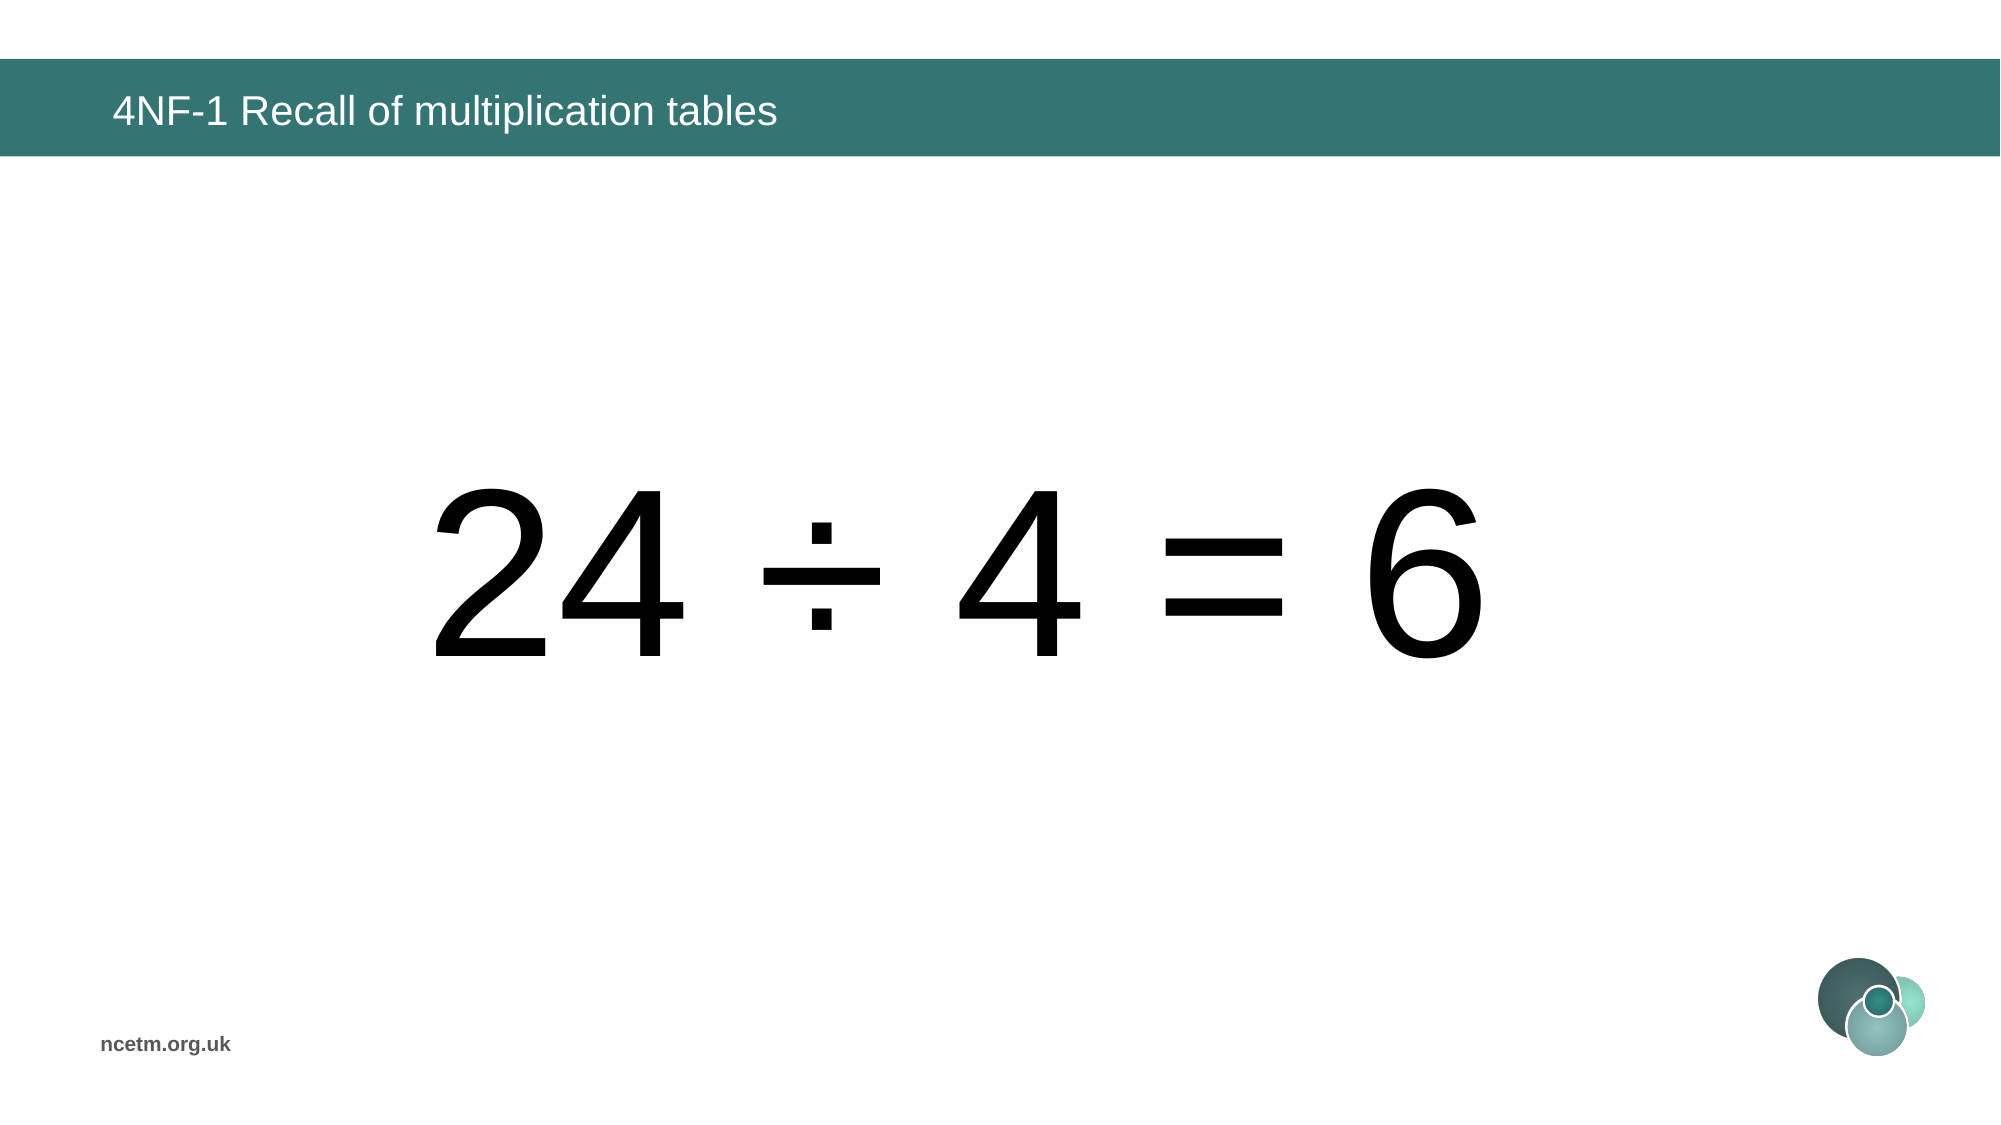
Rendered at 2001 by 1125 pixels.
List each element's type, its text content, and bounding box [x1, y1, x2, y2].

text_box 24 ÷ 4 = [409, 409, 1344, 712]
picture [1818, 958, 1925, 1056]
title 4NF-1 Recall of multiplication tables [97, 76, 1945, 147]
text_box 6 [1344, 409, 1508, 712]
